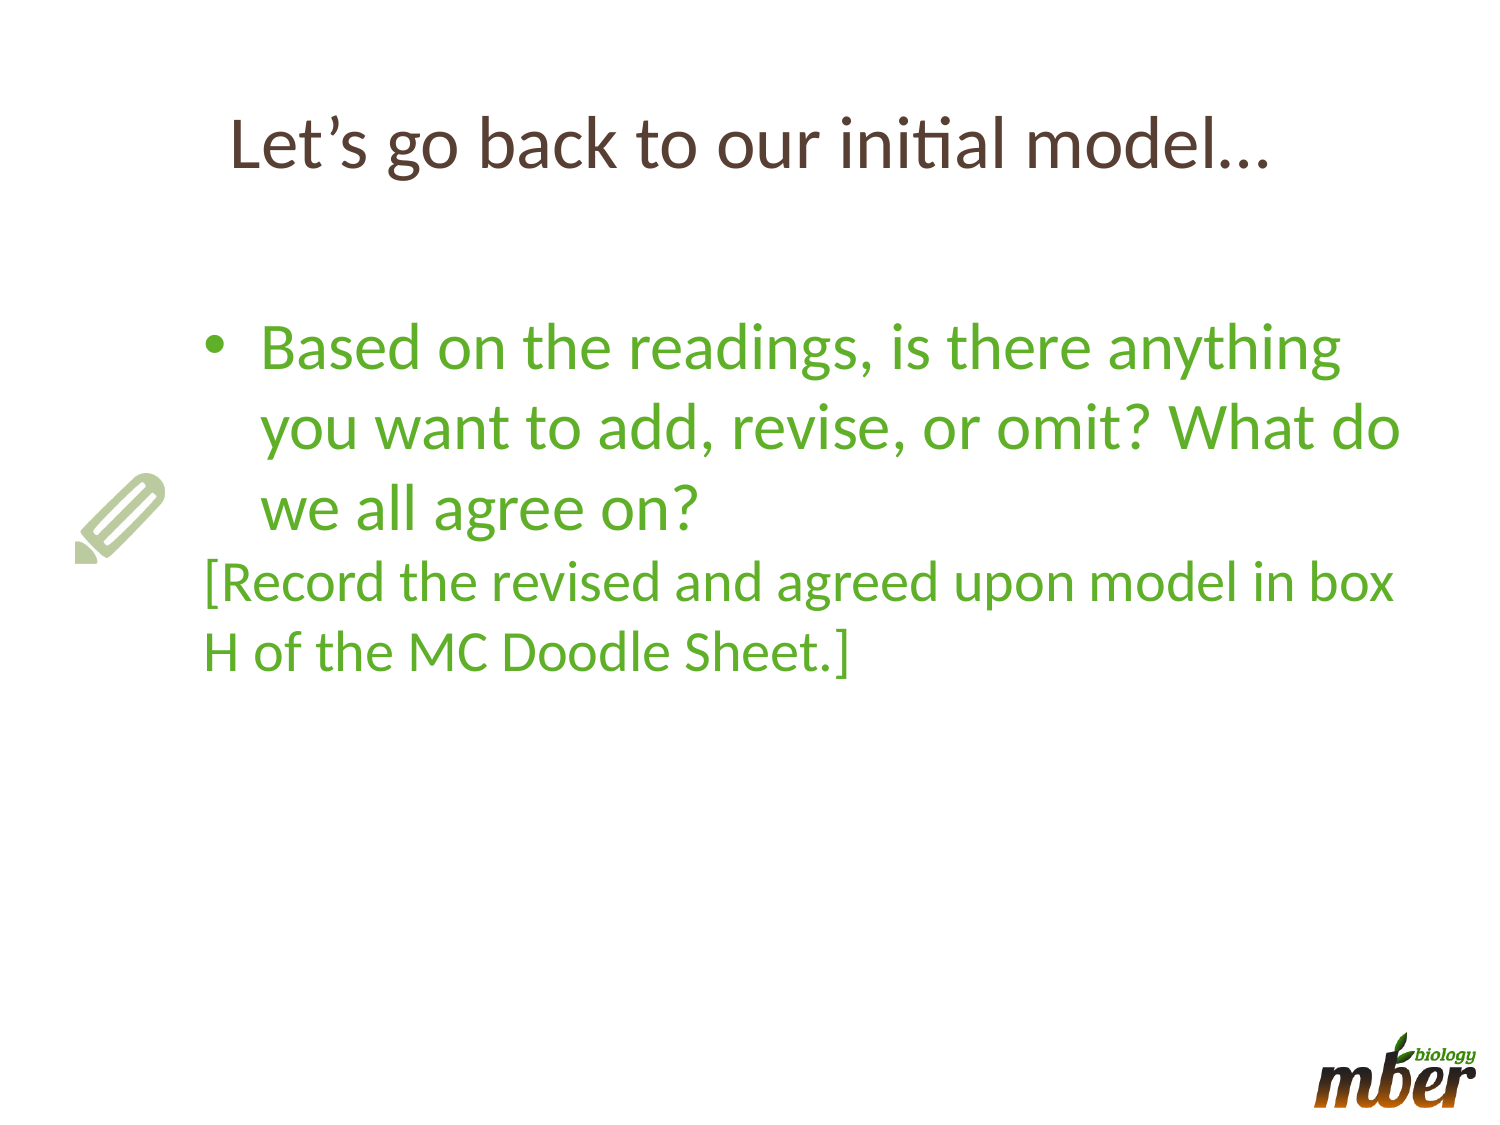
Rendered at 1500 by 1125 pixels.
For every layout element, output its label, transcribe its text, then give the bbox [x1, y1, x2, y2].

picture [1314, 1032, 1476, 1109]
list Based on the readings, is there anything you want to add, revise, or omit? What do we all agree on? [Record the revised and agreed upon model in box H of the MC Doodle Sheet.] [188, 295, 1425, 741]
picture [74, 472, 165, 564]
title Let’s go back to our initial model… [75, 45, 1425, 233]
